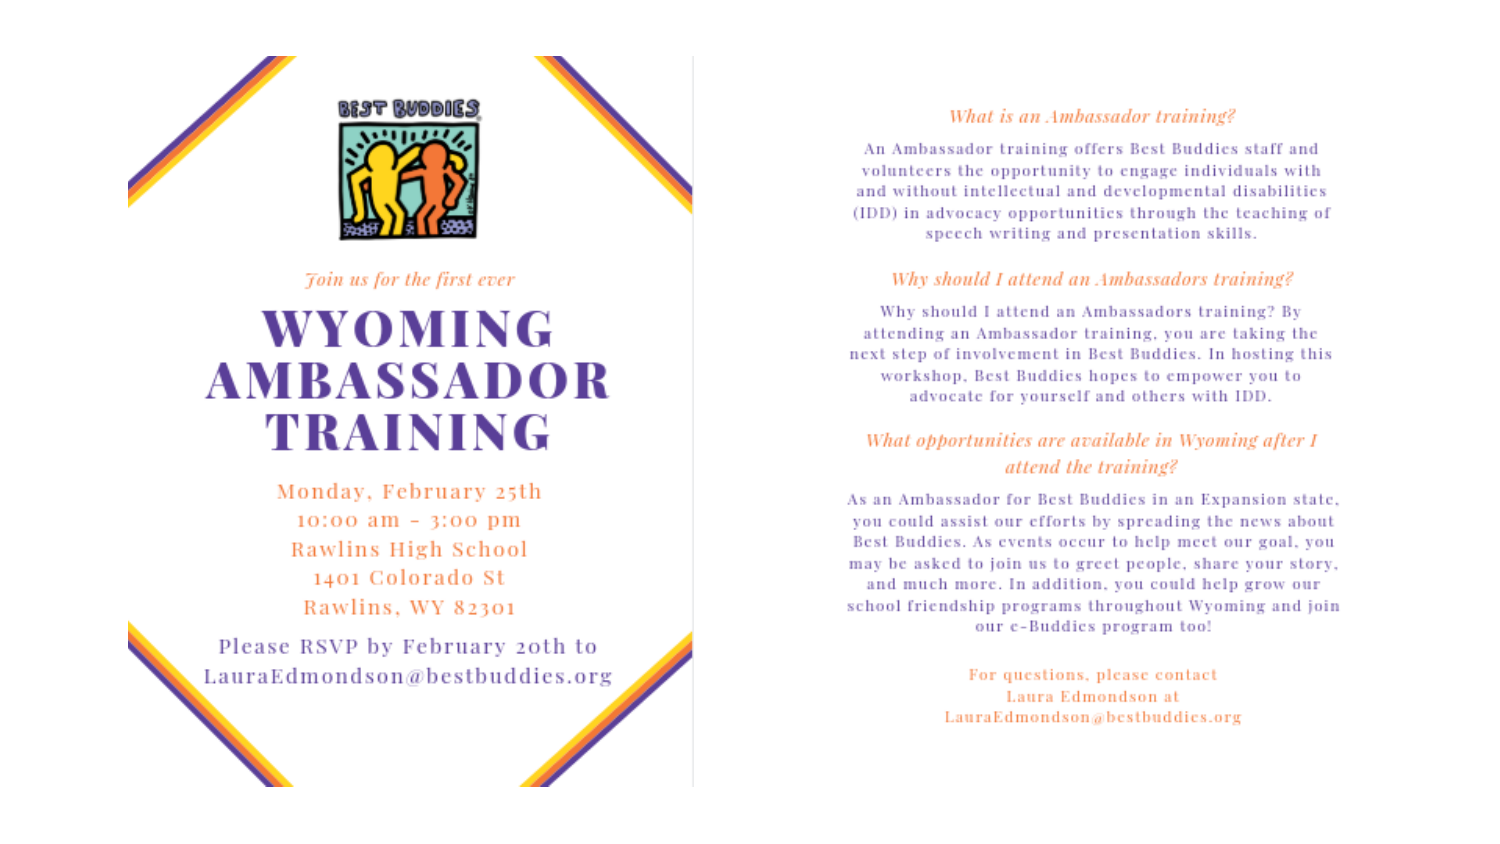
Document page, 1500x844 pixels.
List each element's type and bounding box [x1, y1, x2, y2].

picture [127, 56, 694, 787]
picture [812, 62, 1372, 782]
